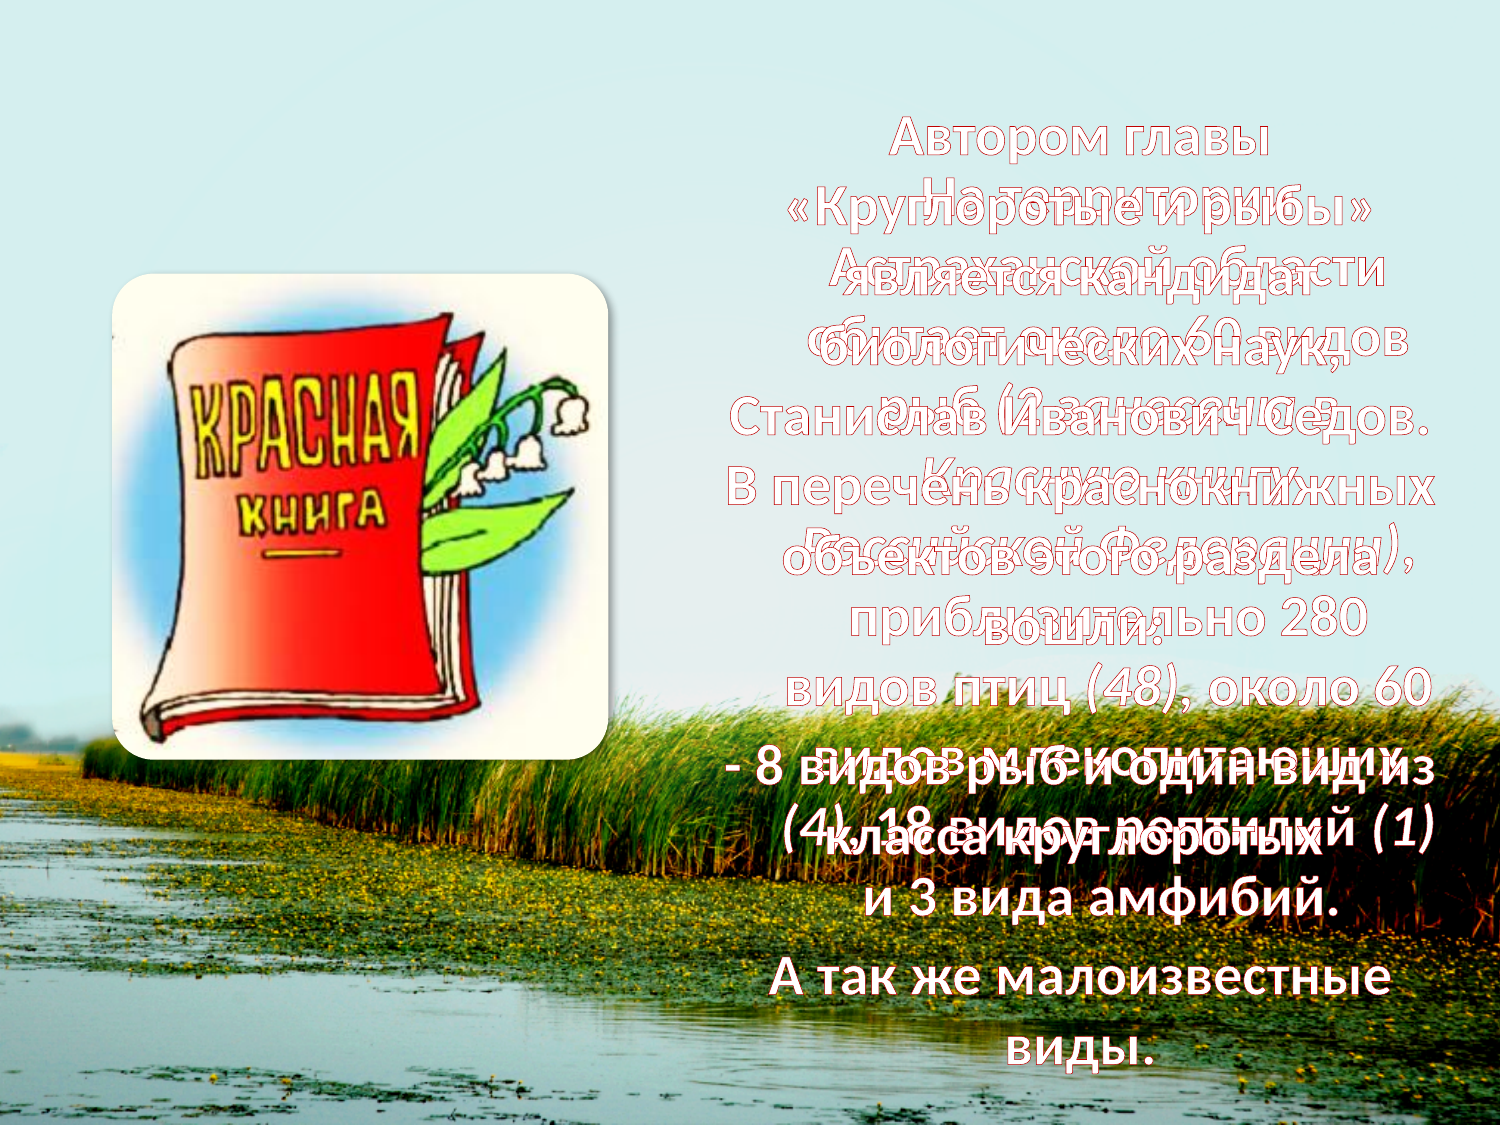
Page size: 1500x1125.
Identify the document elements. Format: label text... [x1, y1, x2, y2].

text_box Автором главы «Круглоротые и рыбы» является кандидат биологических наук, Станислав Иванович Седов. В перечень краснокнижных объектов этого раздела вошли: - 8 видов рыб и один вид из класса круглоротых А так же малоизвестные виды. [705, 89, 1455, 1084]
picture [0, 0, 1500, 1125]
